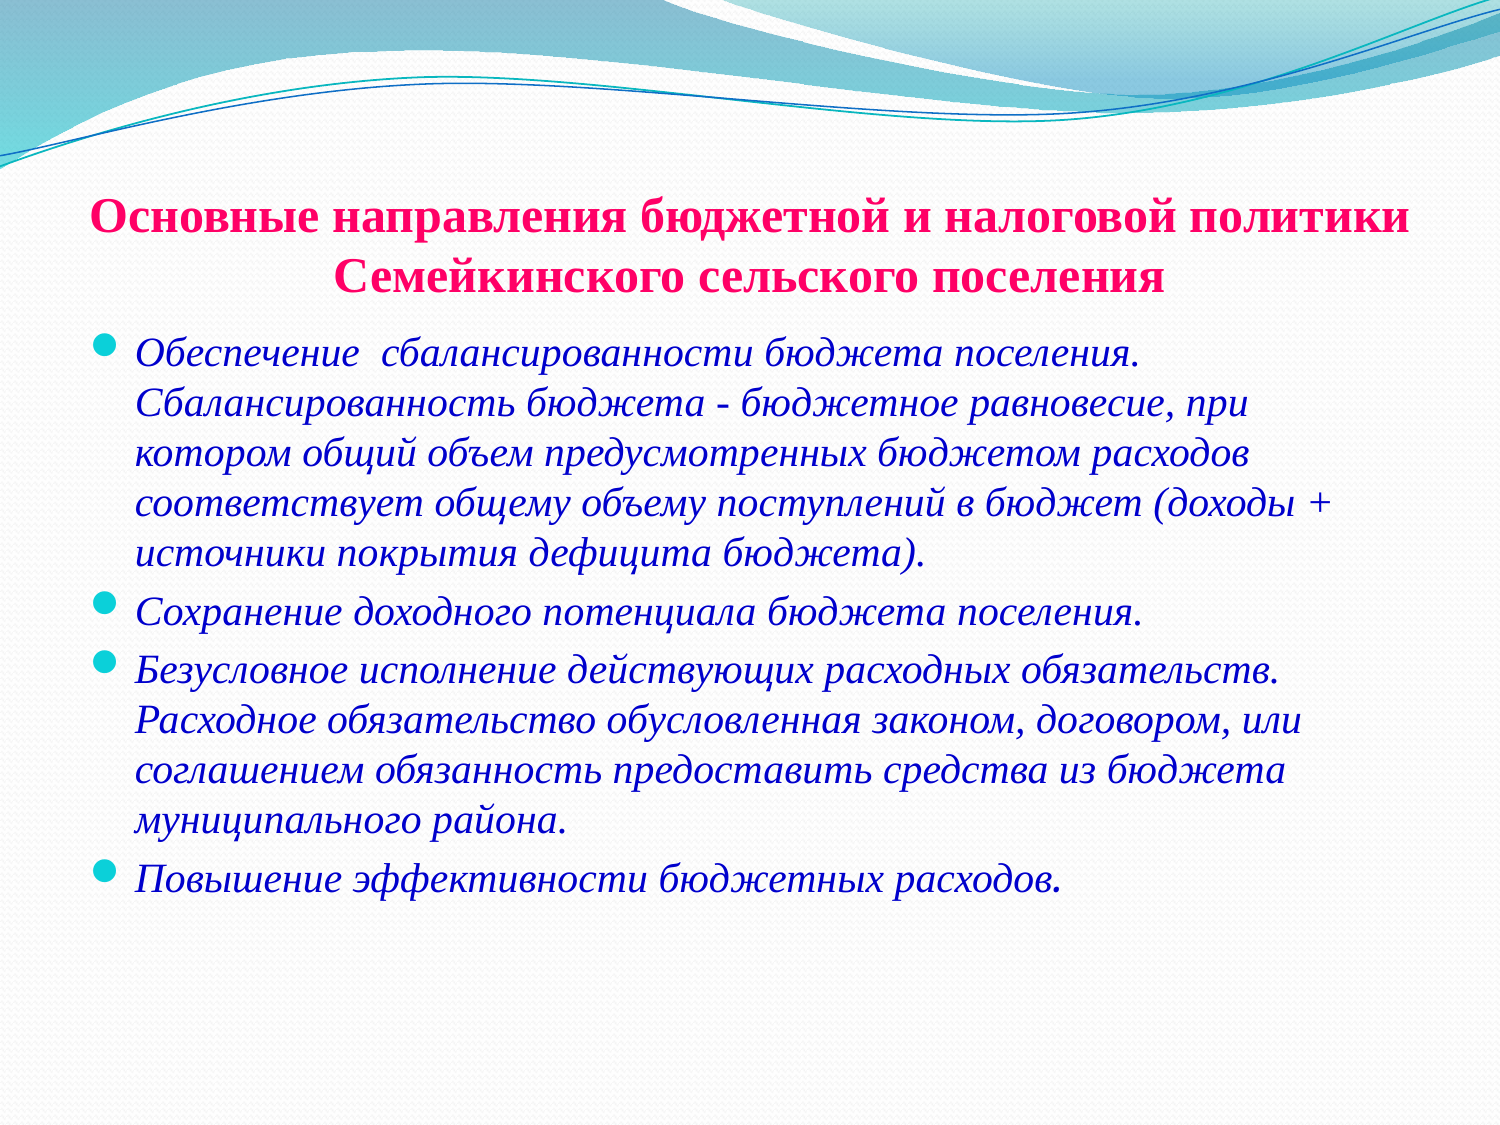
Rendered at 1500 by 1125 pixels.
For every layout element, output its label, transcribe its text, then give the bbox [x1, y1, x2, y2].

title Основные направления бюджетной и налоговой политики Семейкинского сельского поселения [75, 115, 1425, 303]
list Обеспечение сбалансированности бюджета поселения. Сбалансированность бюджета - бюджетное равновесие, при котором общий объем предусмотренных бюджетом расходов соответствует общему объему поступлений в бюджет (доходы + источники покрытия дефицита бюджета). Сохранение доходного потенциала бюджета поселения. Безусловное исполнение действующих расходных обязательств. Расходное обязательство обусловленная законом, договором, или соглашением обязанность предоставить средства из бюджета муниципального района. Повышение эффективности бюджетных расходов. [75, 317, 1425, 1038]
